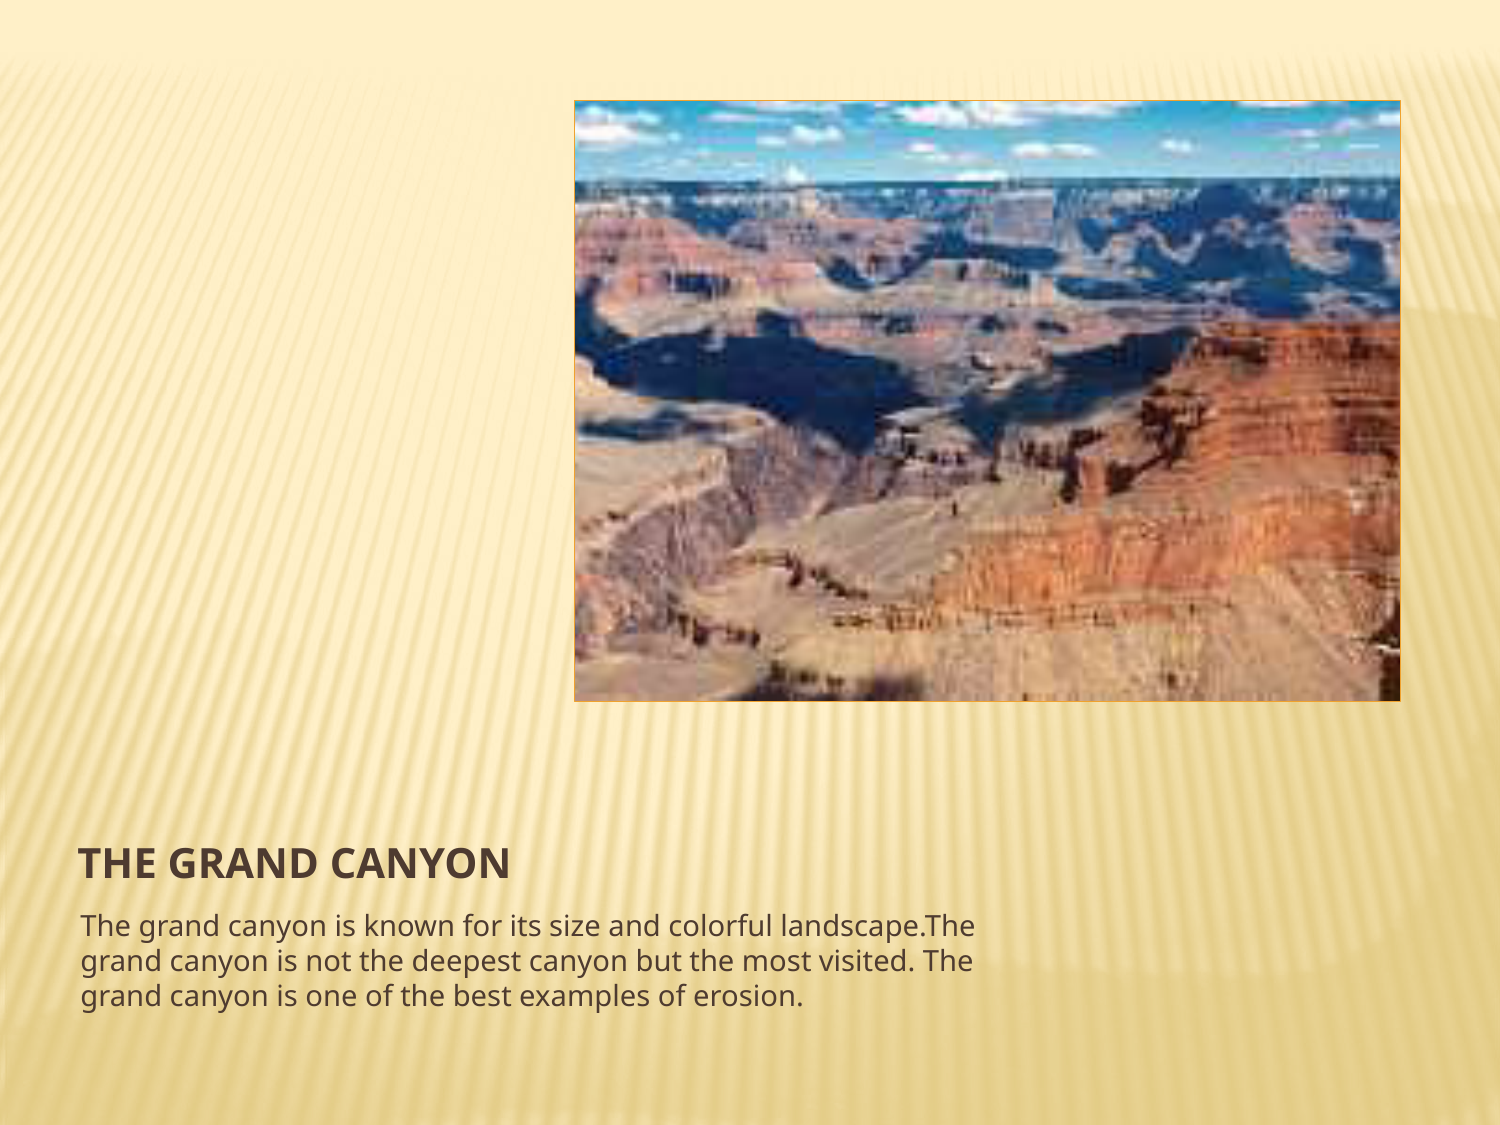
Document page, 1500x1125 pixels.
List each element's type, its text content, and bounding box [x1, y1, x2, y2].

list The grand canyon is known for its size and colorful landscape.The grand canyon is not the deepest canyon but the most visited. The grand canyon is one of the best examples of erosion. [62, 907, 1025, 1034]
title The grand canyon [62, 819, 1025, 905]
picture [574, 100, 1401, 702]
